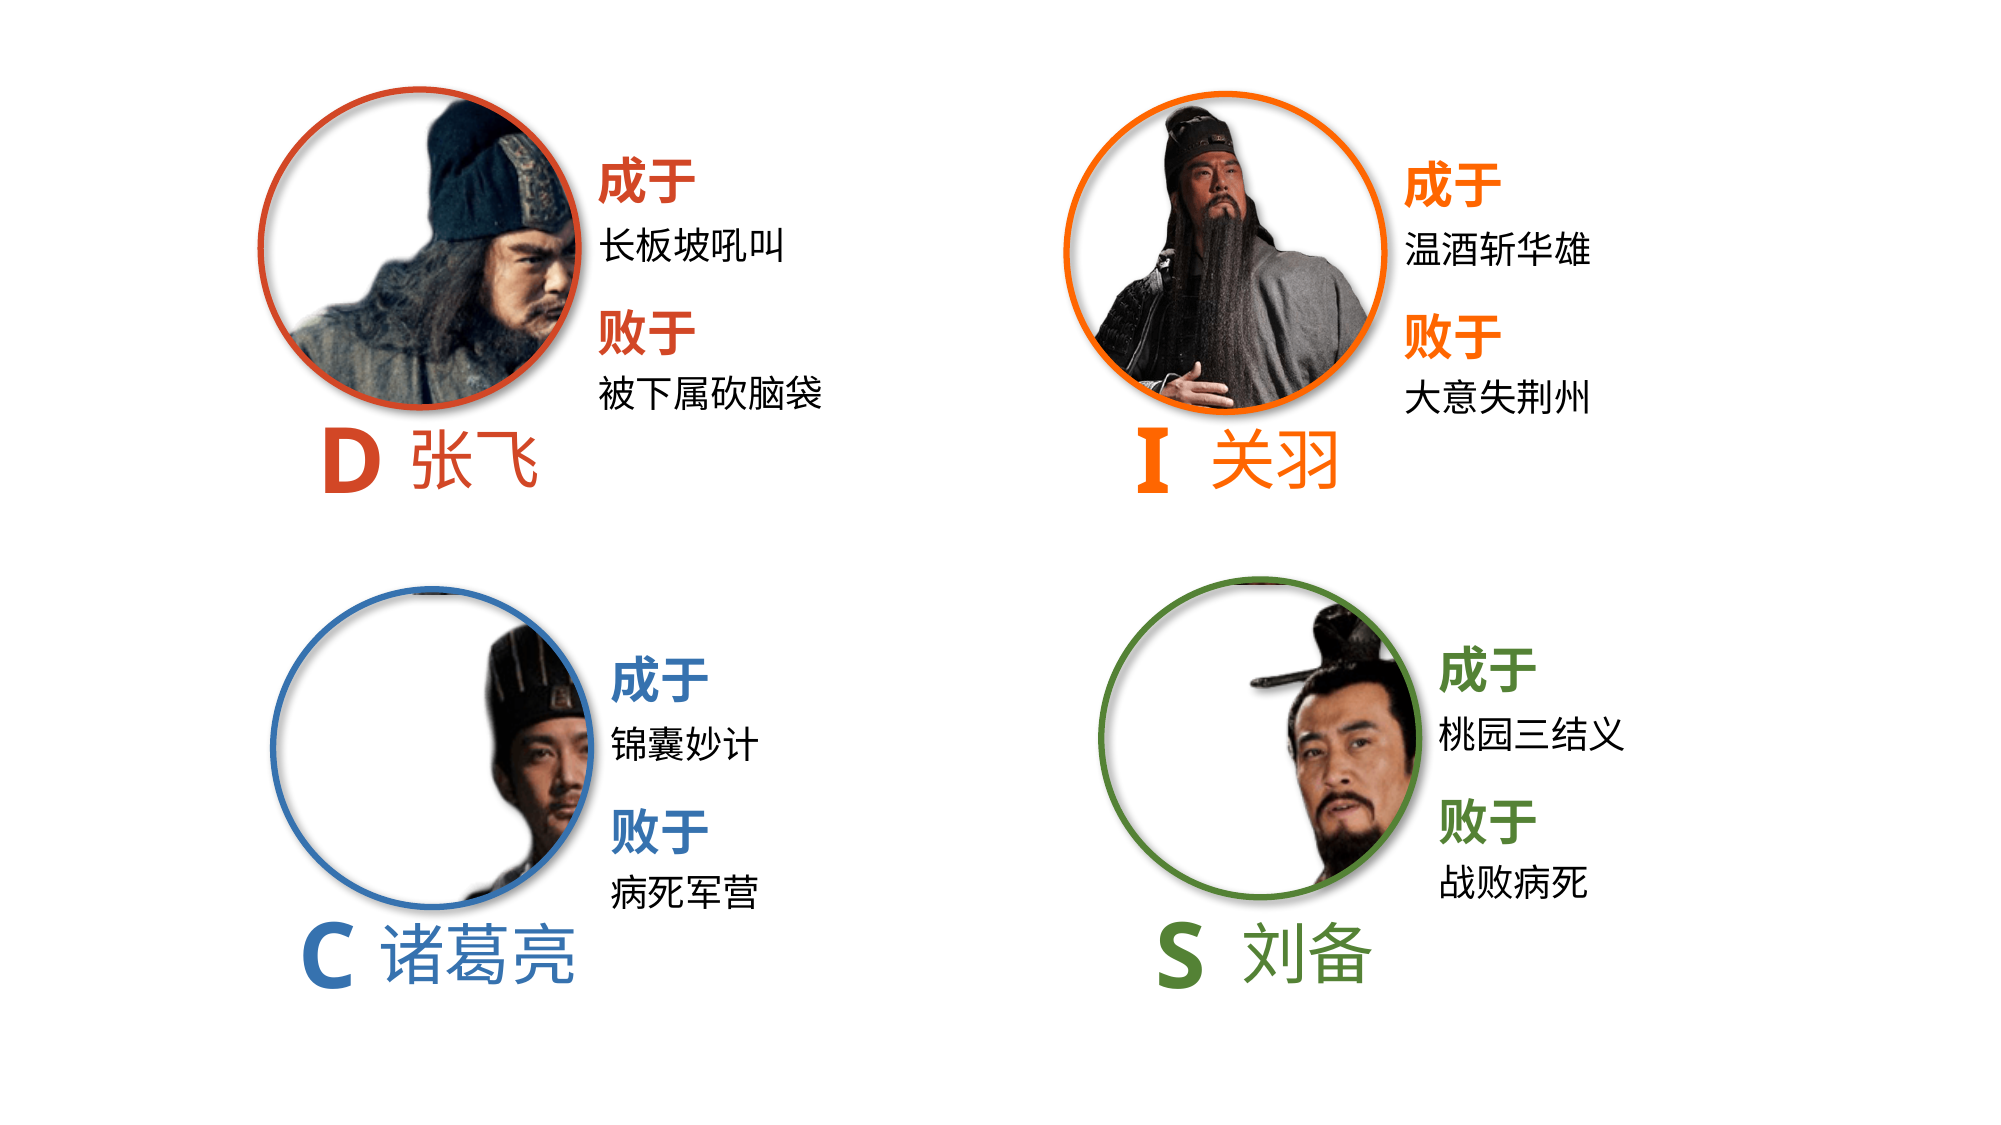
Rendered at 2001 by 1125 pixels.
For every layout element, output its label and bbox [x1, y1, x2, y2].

text_box [272, 589, 777, 1016]
text_box [1101, 579, 1643, 1017]
text_box [1066, 93, 1608, 521]
text_box [260, 89, 840, 521]
